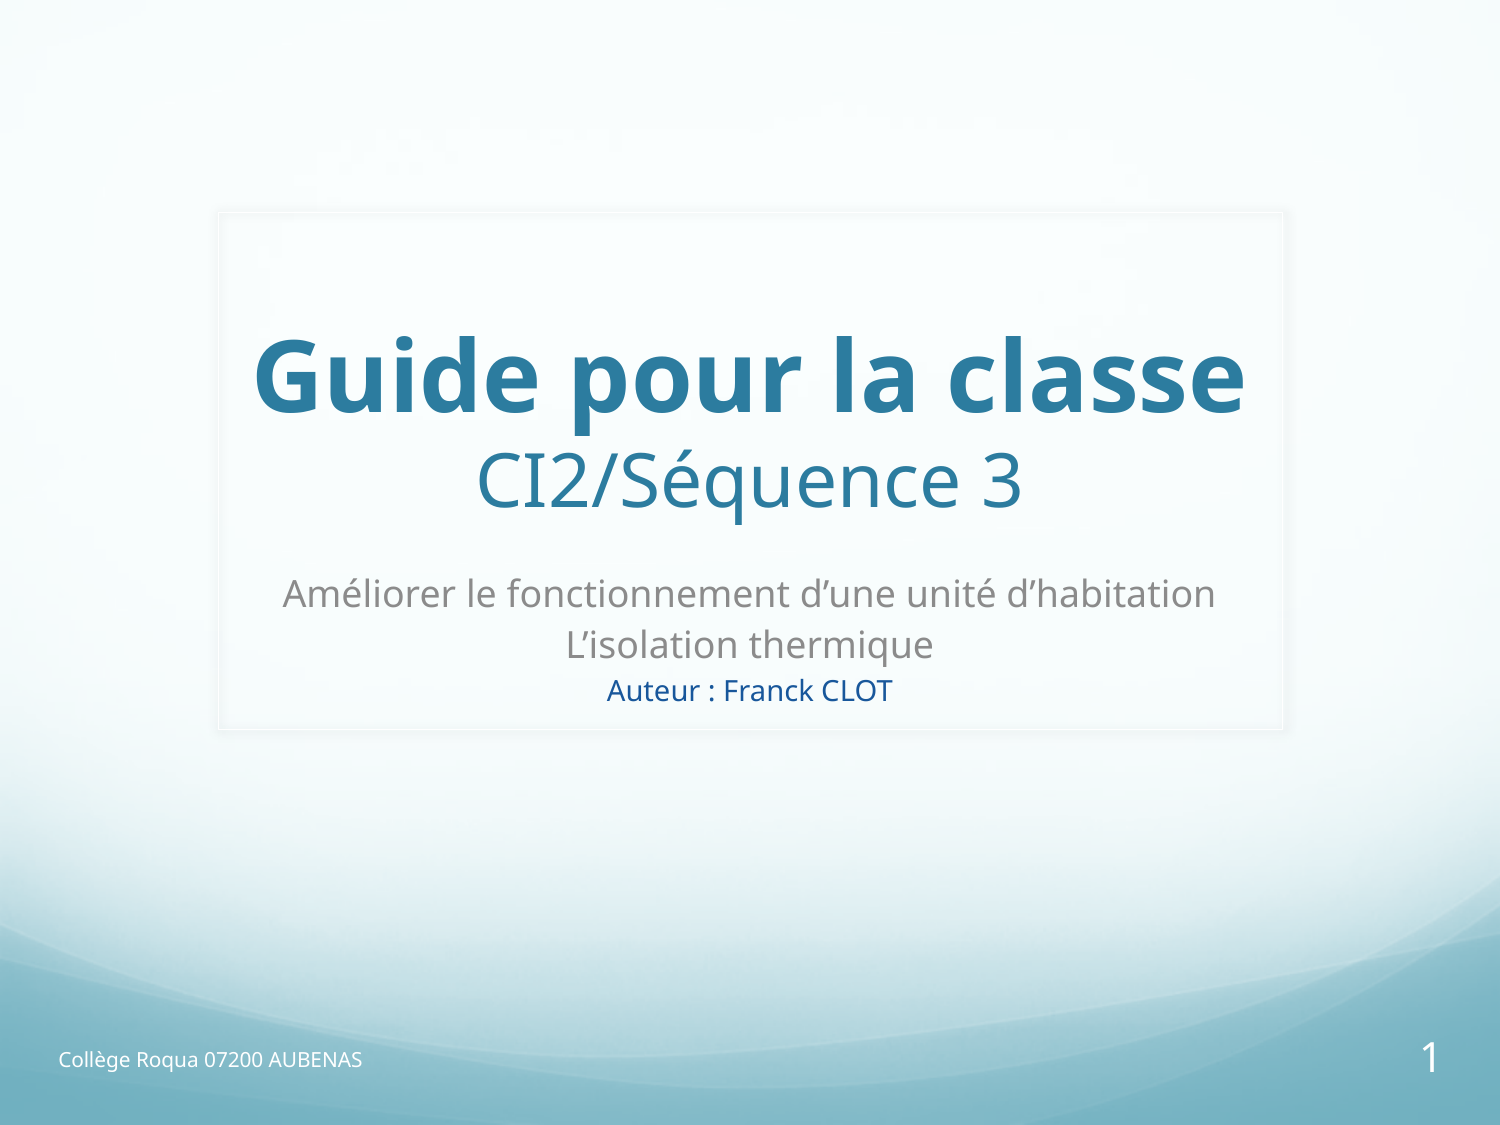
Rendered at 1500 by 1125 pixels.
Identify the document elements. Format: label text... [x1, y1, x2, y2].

slide_number 1 [1295, 1029, 1459, 1090]
subtitle Améliorer le fonctionnement d’une unité d’habitation L’isolation thermique Auteur : Franck CLOT [217, 562, 1283, 724]
title Guide pour la classe CI2/Séquence 3 [217, 225, 1283, 530]
footer Collège Roqua 07200 AUBENAS [43, 1029, 838, 1090]
